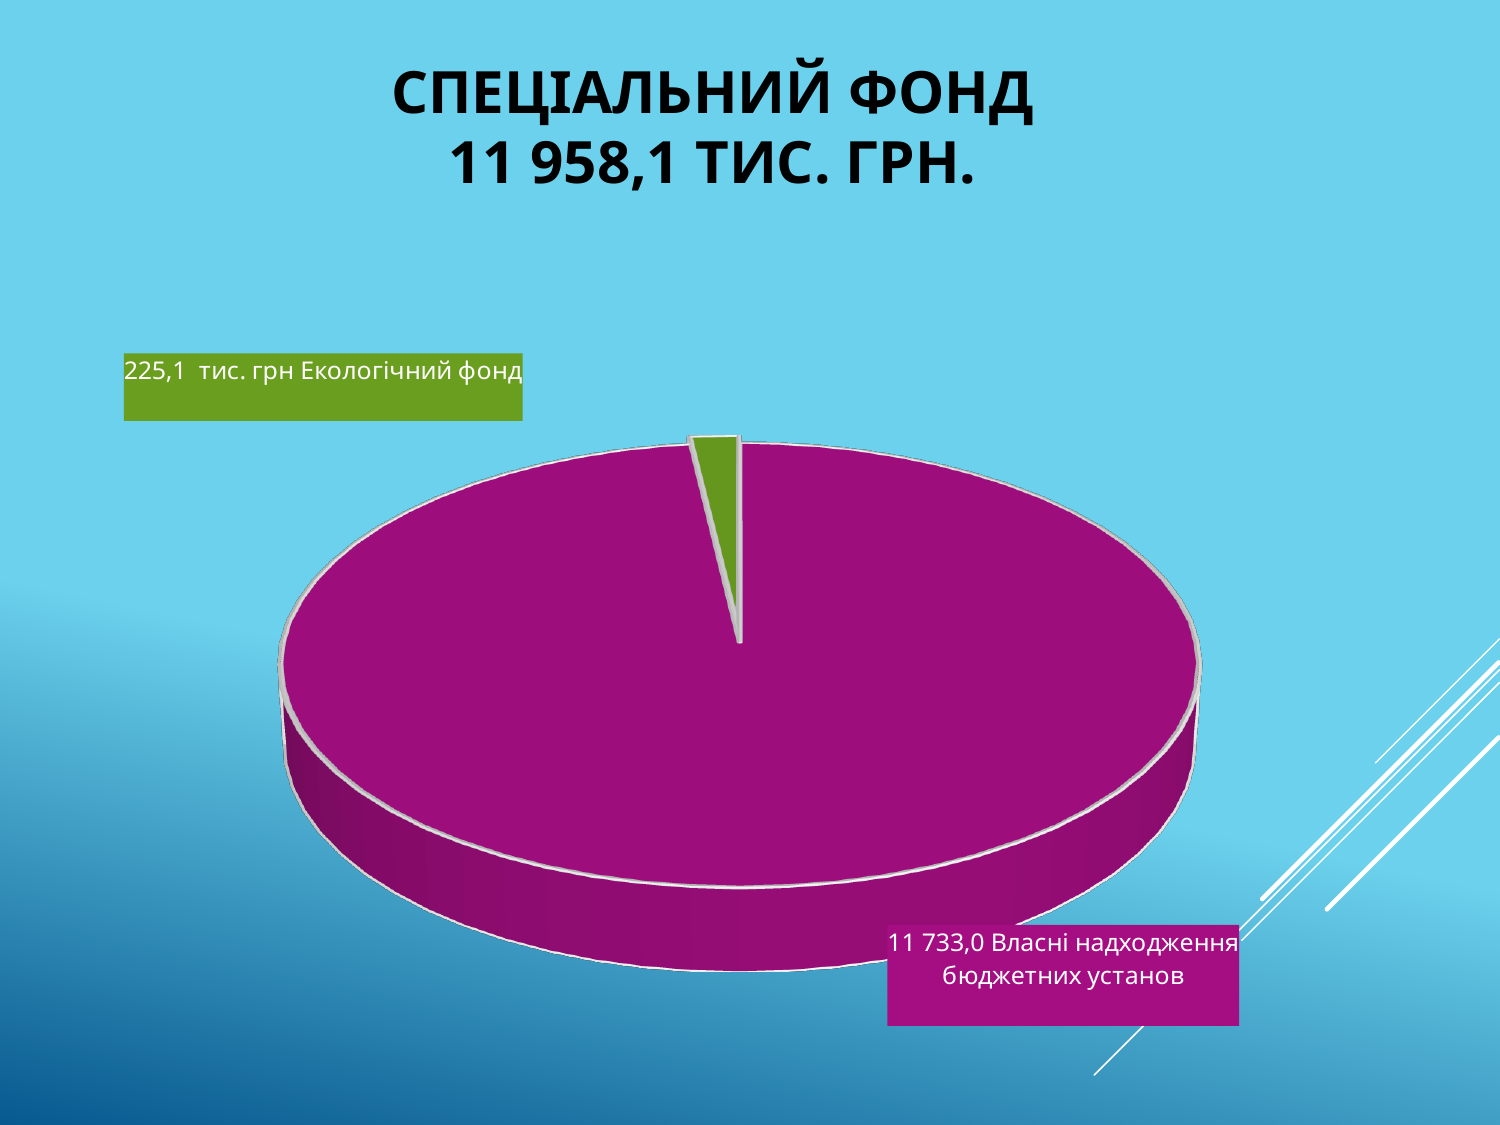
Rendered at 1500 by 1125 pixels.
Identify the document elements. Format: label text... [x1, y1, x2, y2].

chart [123, 232, 1377, 1072]
title Спеціальний фонд 11 958,1 тис. грн. [76, 19, 1349, 232]
